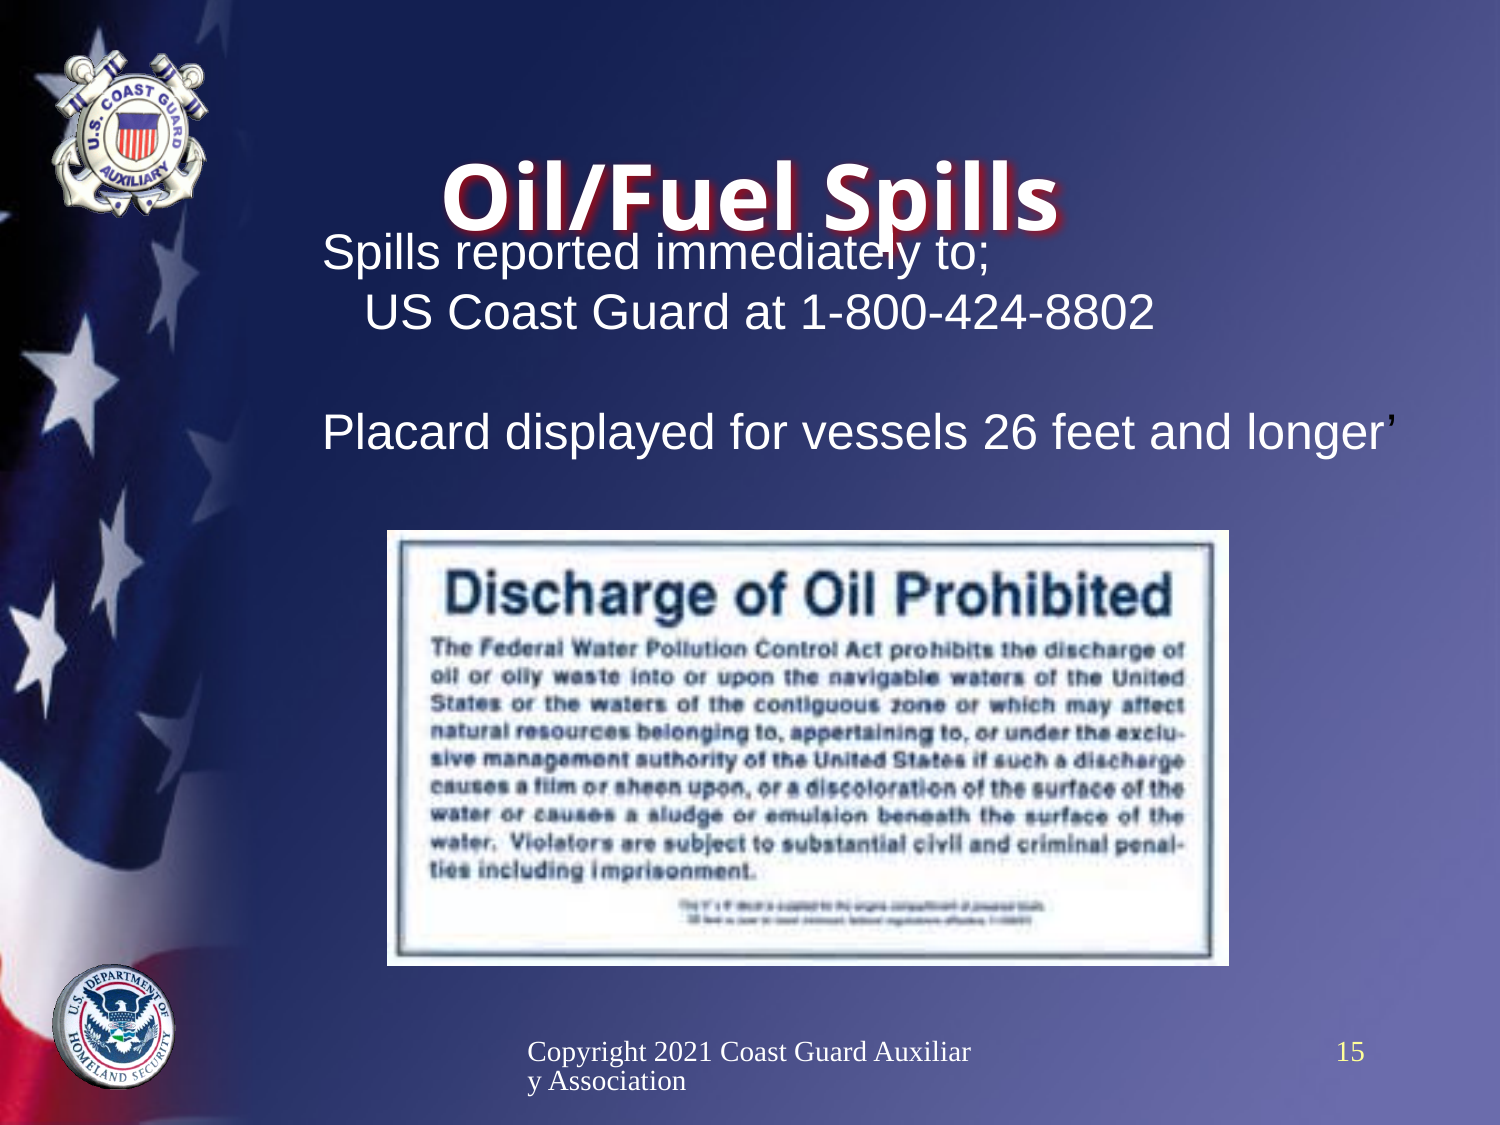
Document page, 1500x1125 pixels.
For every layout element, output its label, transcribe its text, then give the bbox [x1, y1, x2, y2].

picture [0, 0, 1500, 1125]
footer Copyright 2021 Coast Guard Auxiliary Association [512, 1025, 988, 1100]
title Oil/Fuel Spills [112, 99, 1388, 288]
slide_number 15 [1074, 1025, 1388, 1100]
text_box Spills reported immediately to; US Coast Guard at 1-800-424-8802 Placard displayed for vessels 26 feet and longer’ [306, 212, 1413, 528]
